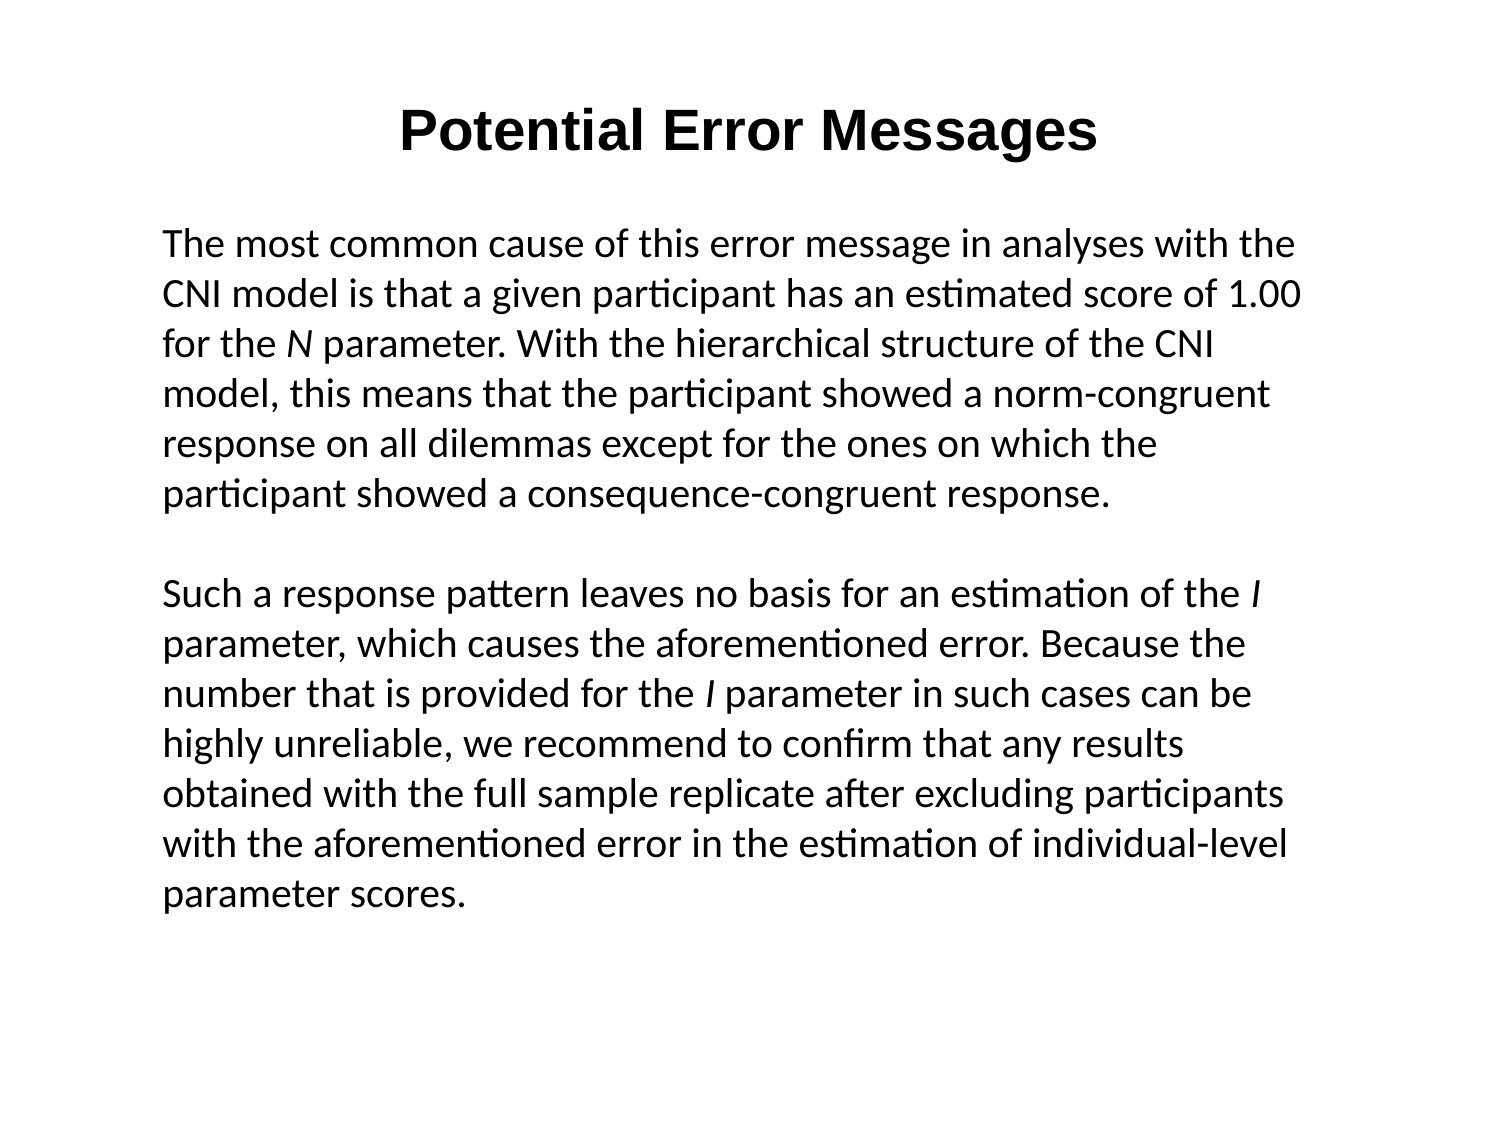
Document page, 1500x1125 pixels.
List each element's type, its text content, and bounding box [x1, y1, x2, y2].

text_box The most common cause of this error message in analyses with the CNI model is that a given participant has an estimated score of 1.00 for the N parameter. With the hierarchical structure of the CNI model, this means that the participant showed a norm-congruent response on all dilemmas except for the ones on which the participant showed a consequence-congruent response. Such a response pattern leaves no basis for an estimation of the I parameter, which causes the aforementioned error. Because the number that is provided for the I parameter in such cases can be highly unreliable, we recommend to confirm that any results obtained with the full sample replicate after excluding participants with the aforementioned error in the estimation of individual-level parameter scores. [147, 207, 1353, 923]
text_box Potential Error Messages [0, 84, 1500, 185]
